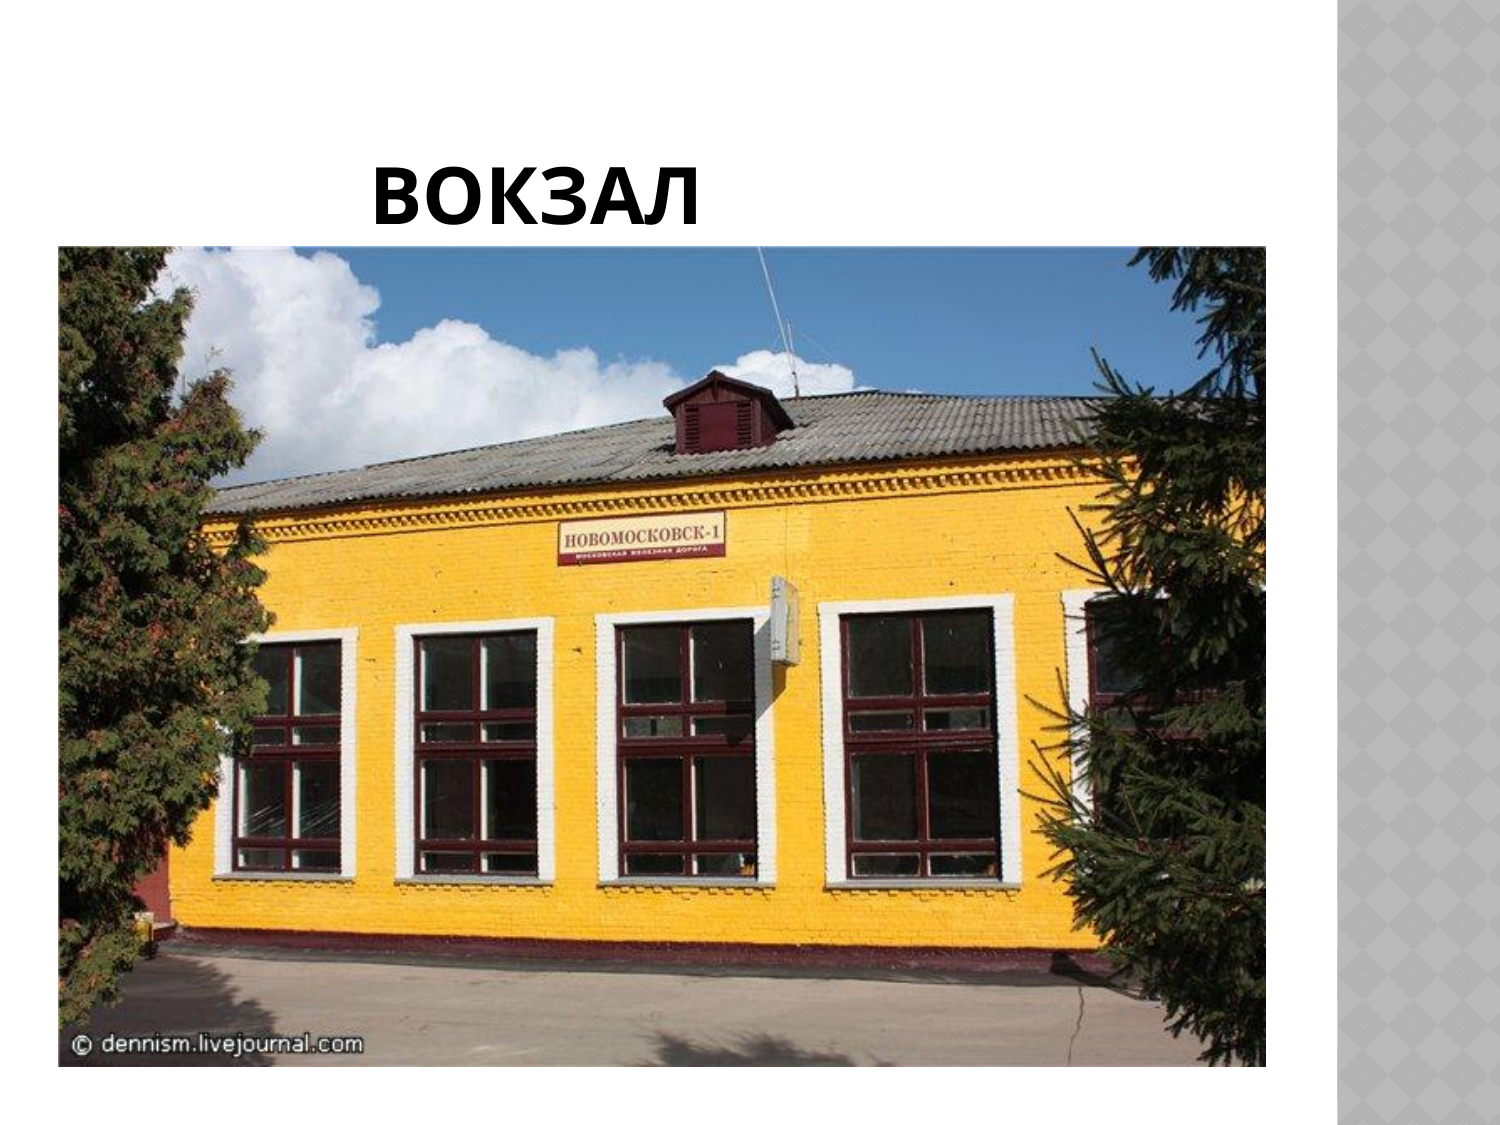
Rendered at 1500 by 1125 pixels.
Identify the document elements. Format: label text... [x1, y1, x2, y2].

title вокзал [75, 52, 1263, 240]
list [58, 245, 1266, 1067]
